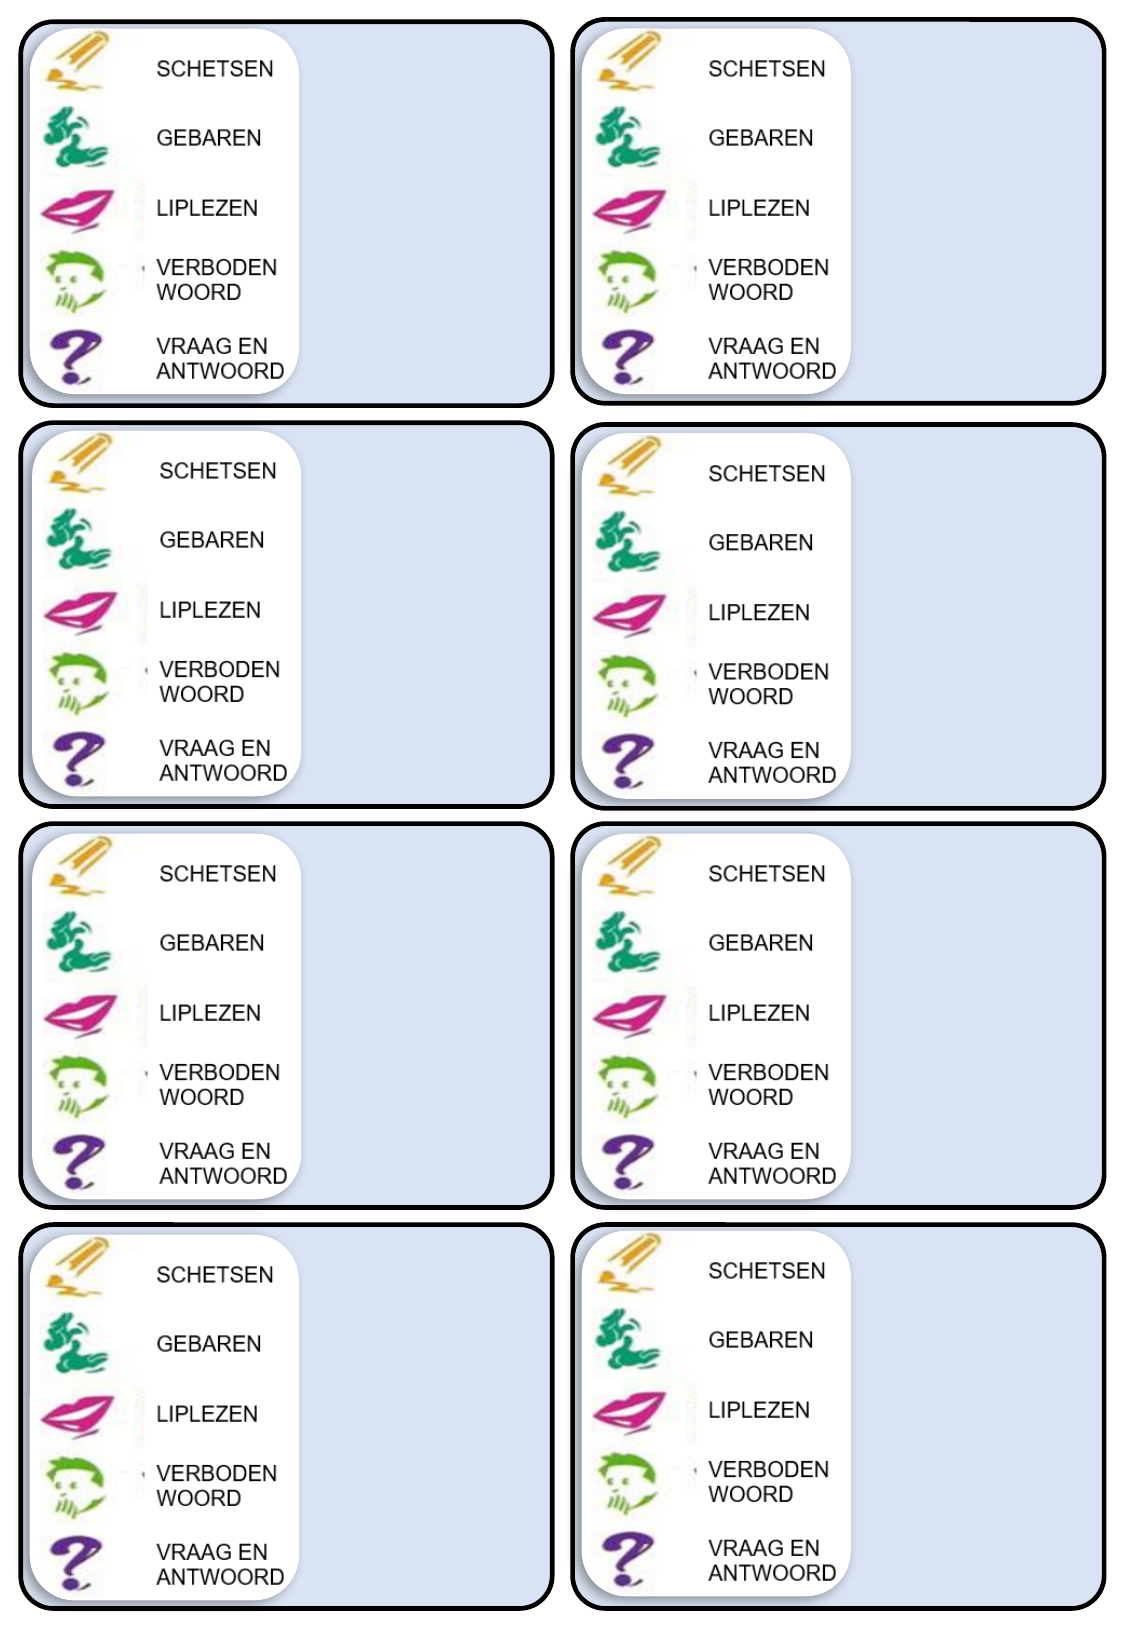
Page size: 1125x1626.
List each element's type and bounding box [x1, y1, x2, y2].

text_box [265, 1558, 530, 1610]
text_box [850, 829, 1102, 1207]
text_box [571, 18, 1088, 405]
text_box [571, 1175, 581, 1199]
text_box [1102, 842, 1106, 1189]
text_box [19, 1576, 29, 1600]
text_box [571, 1572, 1092, 1610]
picture [29, 28, 299, 395]
text_box [19, 1223, 540, 1286]
text_box [298, 823, 550, 1201]
text_box [19, 1167, 55, 1209]
text_box [571, 822, 1092, 866]
picture [581, 833, 851, 1200]
text_box [571, 1233, 581, 1263]
text_box [19, 421, 541, 470]
picture [29, 1234, 299, 1601]
text_box [32, 20, 541, 70]
text_box [571, 775, 609, 810]
text_box [19, 822, 525, 873]
picture [581, 433, 851, 799]
text_box [582, 1200, 605, 1209]
text_box [585, 1223, 1081, 1230]
picture [32, 833, 302, 1200]
text_box [571, 423, 841, 466]
picture [581, 1230, 851, 1597]
text_box [19, 370, 69, 407]
text_box [260, 797, 526, 808]
text_box [815, 431, 1106, 810]
text_box [31, 1601, 53, 1610]
text_box [302, 1230, 554, 1608]
picture [32, 430, 302, 797]
text_box [301, 429, 553, 807]
text_box [1102, 1243, 1106, 1590]
text_box [248, 361, 526, 407]
text_box [550, 841, 554, 1190]
text_box [841, 422, 1093, 800]
text_box [268, 1200, 541, 1209]
text_box [19, 31, 29, 61]
text_box [818, 1200, 1082, 1209]
text_box [19, 764, 63, 808]
text_box [859, 22, 1111, 400]
text_box [301, 28, 553, 406]
picture [581, 28, 851, 395]
text_box [850, 1225, 1102, 1603]
